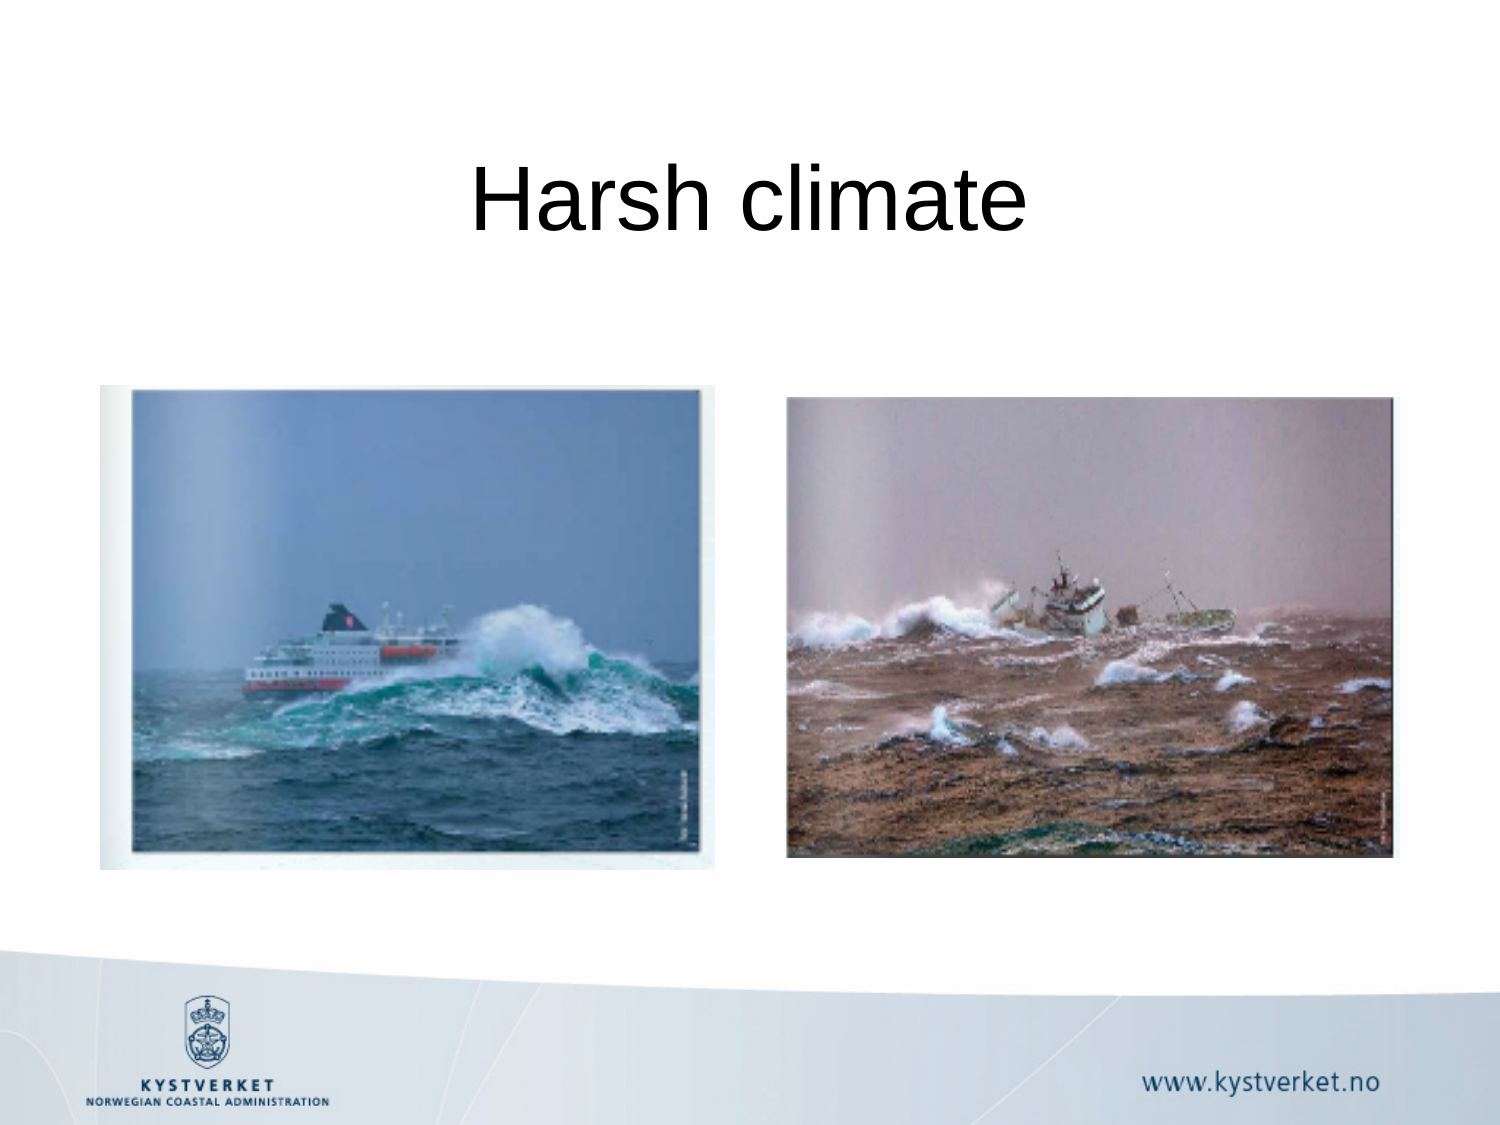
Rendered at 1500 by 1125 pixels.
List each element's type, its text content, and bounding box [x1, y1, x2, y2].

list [785, 396, 1400, 859]
picture [0, 0, 1500, 1125]
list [100, 385, 715, 870]
title Harsh climate [112, 99, 1388, 288]
